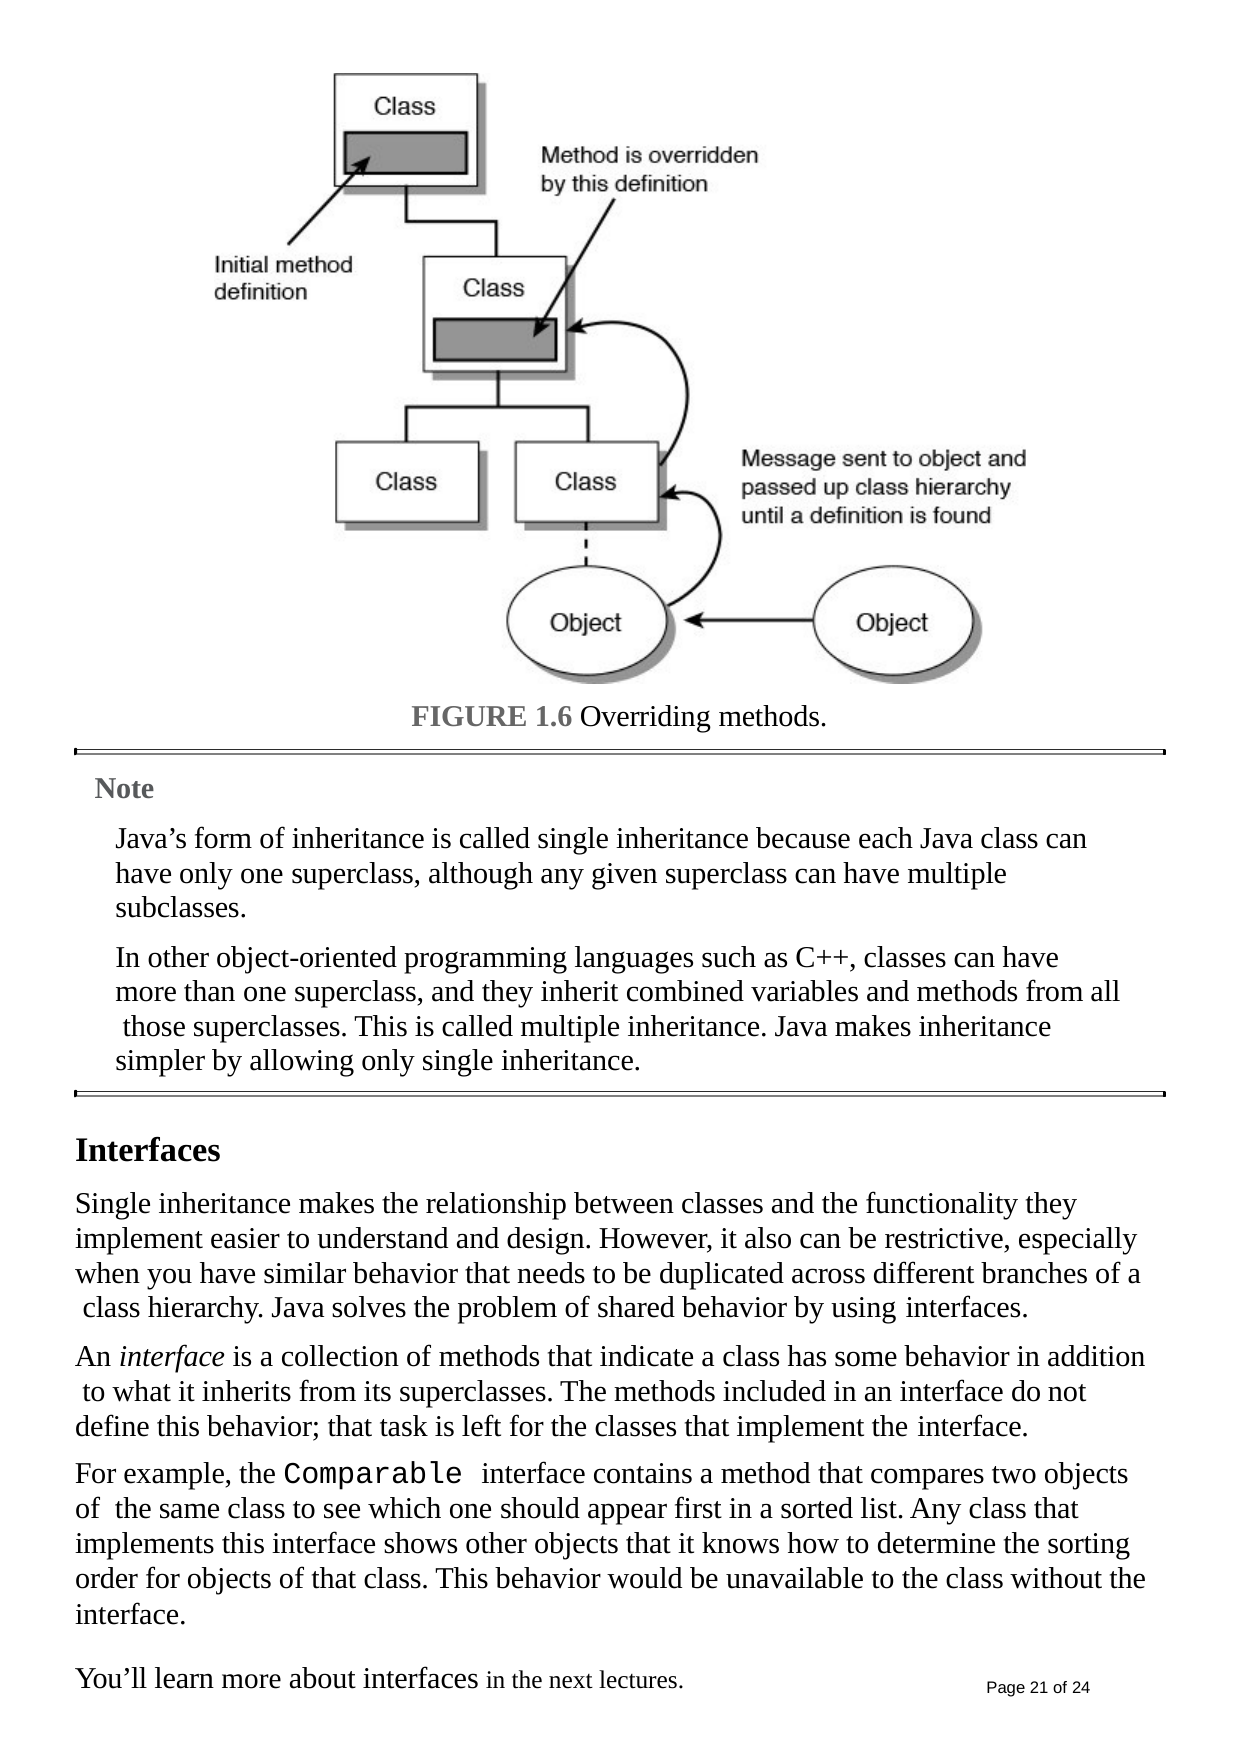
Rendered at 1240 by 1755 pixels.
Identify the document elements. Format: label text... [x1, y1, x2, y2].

text_box [214, 73, 1026, 685]
slide_number Page 21 of 24 [984, 1676, 1093, 1755]
text_box FIGURE 1.6 Overriding methods. Note Java’s form of inheritance is called single inheritance because each Java class can have only one superclass, although any given superclass can have multiple subclasses. In other object-oriented programming languages such as C++, classes can have more than one superclass, and they inherit combined variables and methods from all those superclasses. This is called multiple inheritance. Java makes inheritance simpler by allowing only single inheritance. Interfaces Single inheritance makes the relationship between classes and the functionality they implement easier to understand and design. However, it also can be restrictive, especially when you have similar behavior that needs to be duplicated across different branches of a class hierarchy. Java solves the problem of shared behavior by using interfaces. An interface is a collection of methods that indicate a class has some behavior in addition to what it inherits from its superclasses. The methods included in an interface do not define this behavior; that task is left for the classes that implement the interface. For example, the Comparable interface contains a method that compares two objects of the same class to see which one should appear first in a sorted list. Any class that implements this interface shows other objects that it knows how to determine the sorting order for objects of that class. This behavior would be unavailable to the class without the interface. You’ll learn more about interfaces in the next lectures. [72, 694, 1157, 1698]
